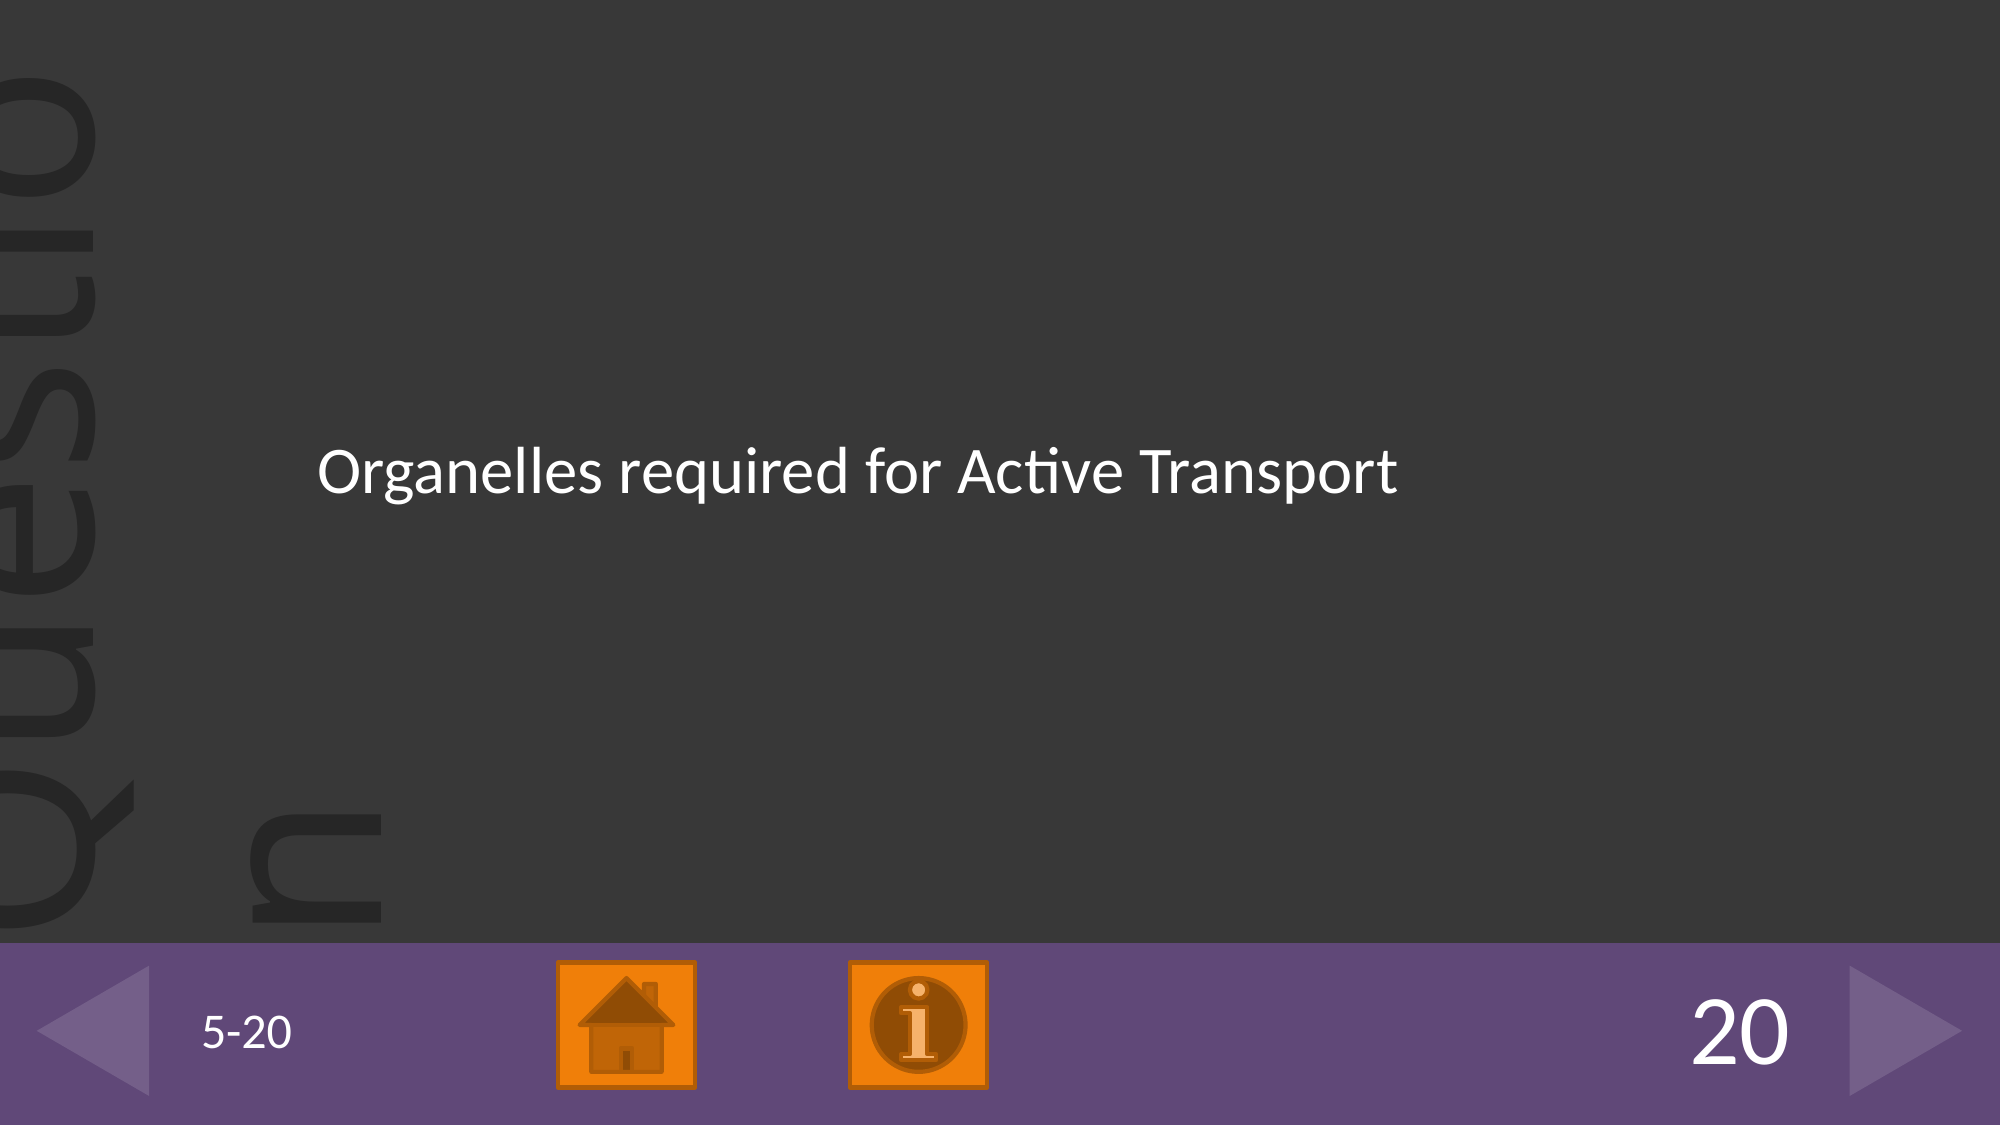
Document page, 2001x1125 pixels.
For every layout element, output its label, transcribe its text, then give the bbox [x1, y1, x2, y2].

list Organelles required for Active Transport [302, 307, 1760, 636]
text_box [556, 960, 697, 1090]
text_box [848, 960, 989, 1090]
title 5-20 [185, 967, 1494, 1097]
list 20 [1494, 967, 1806, 1097]
